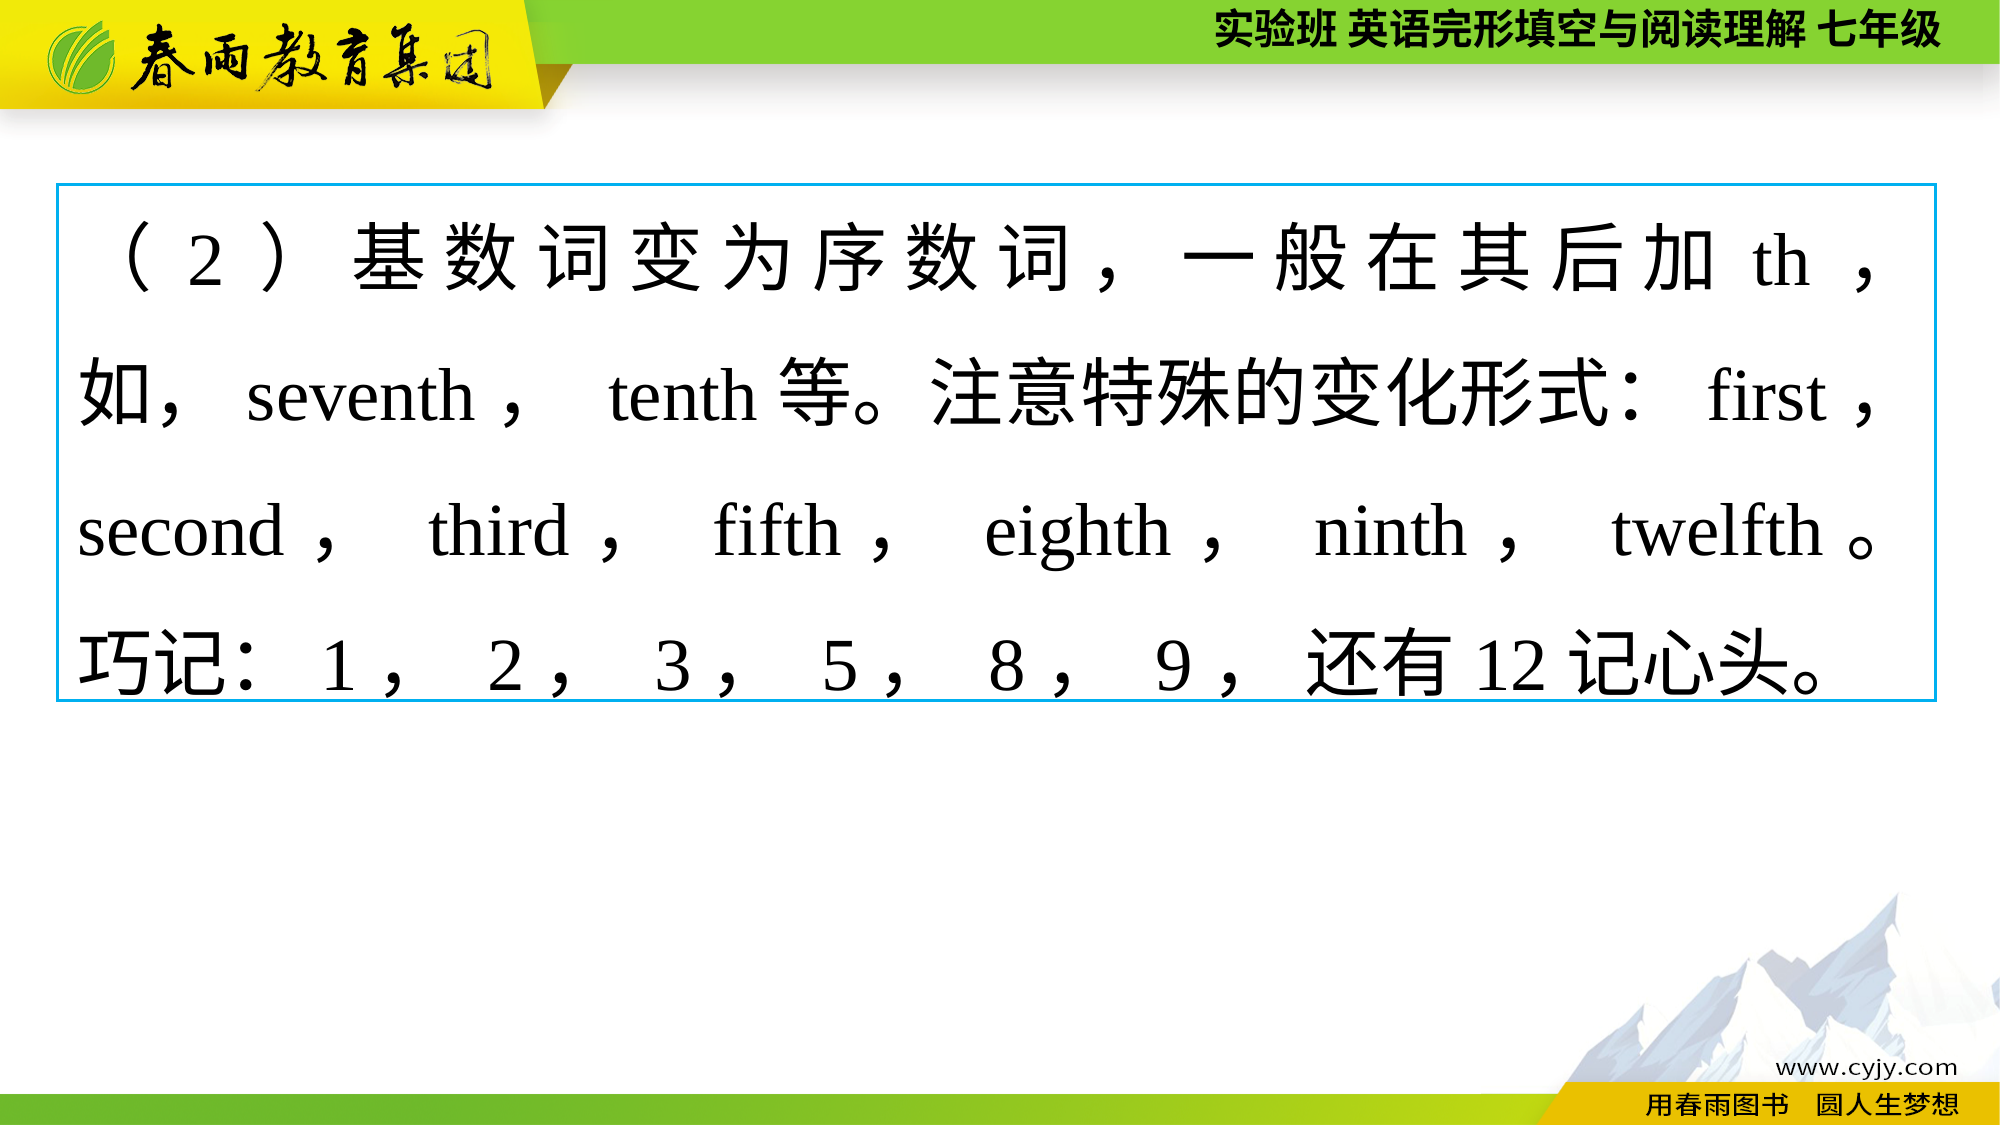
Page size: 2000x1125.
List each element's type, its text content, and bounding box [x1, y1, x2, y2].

text_box [57, 184, 62, 701]
text_box （2）基数词变为序数词，一般在其后加th， 如，seventh， tenth等。注意特殊的变化形式：first， second， third， fifth， eighth， ninth， twelfth。巧记：1， 2， 3， 5， 8， 9， 还有12记心头。 [62, 157, 1936, 713]
picture [0, 0, 2000, 1125]
